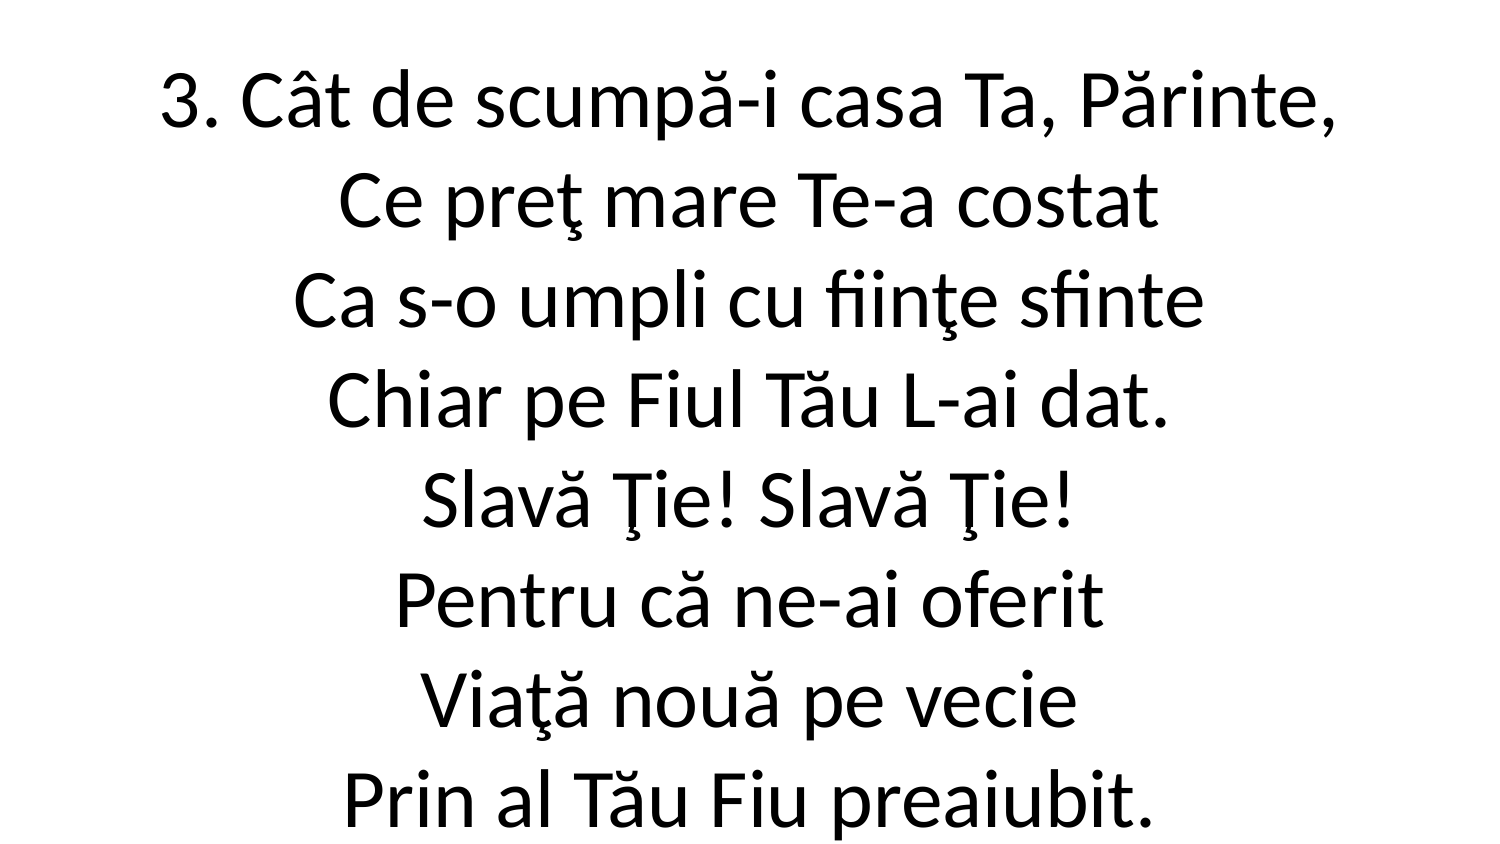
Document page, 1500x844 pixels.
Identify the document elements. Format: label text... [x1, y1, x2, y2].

text_box 3. Cât de scumpă-i casa Ta, Părinte, Ce preţ mare Te-a costat Ca s-o umpli cu fiinţe sfinte Chiar pe Fiul Tău L-ai dat. Slavă Ţie! Slavă Ţie! Pentru că ne-ai oferit Viaţă nouă pe vecie Prin al Tău Fiu preaiubit. [144, 0, 1356, 844]
